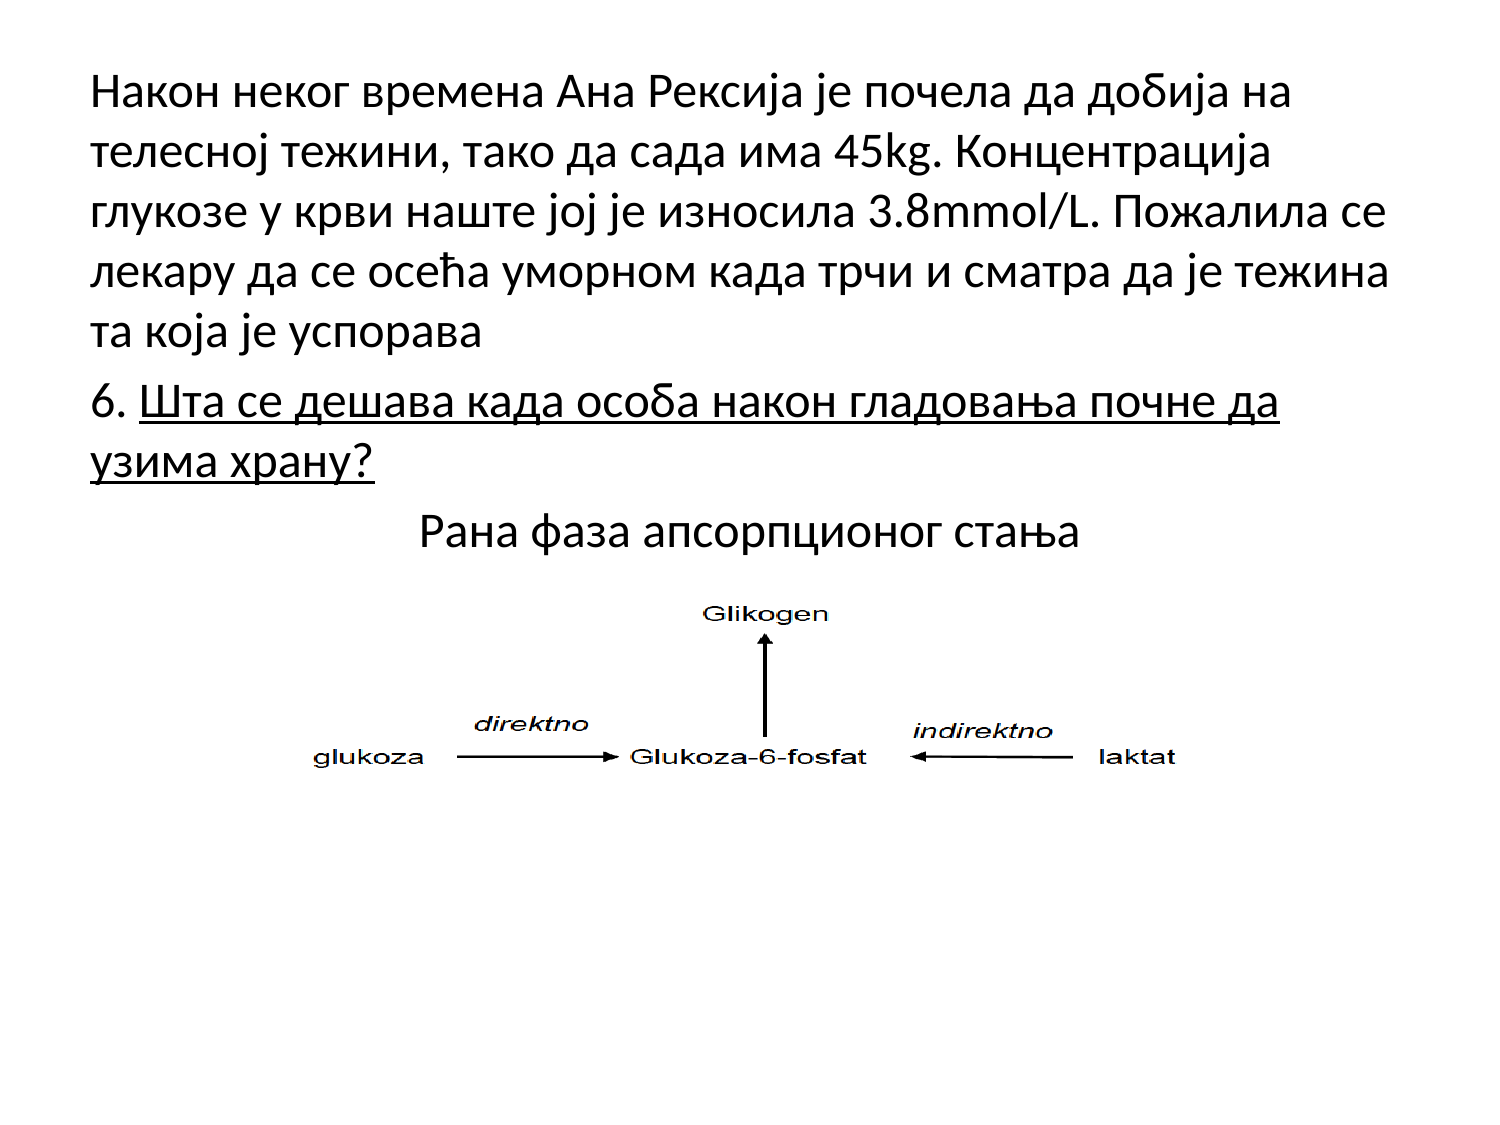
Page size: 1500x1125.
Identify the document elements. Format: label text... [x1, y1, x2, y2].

list Након неког времена Ана Рексија је почела да добија на телесној тежини, тако да сада има 45kg. Концентрација глукозе у крви наште јој је износила 3.8mmol/L. Пожалила се лекару да се осећа уморном када трчи и сматра да је тежина та која је успорава 6. Шта се дешава када особа након гладовања почне да узима храну? Рана фаза апсорпционог стања [75, 50, 1425, 1005]
picture [299, 597, 1191, 773]
